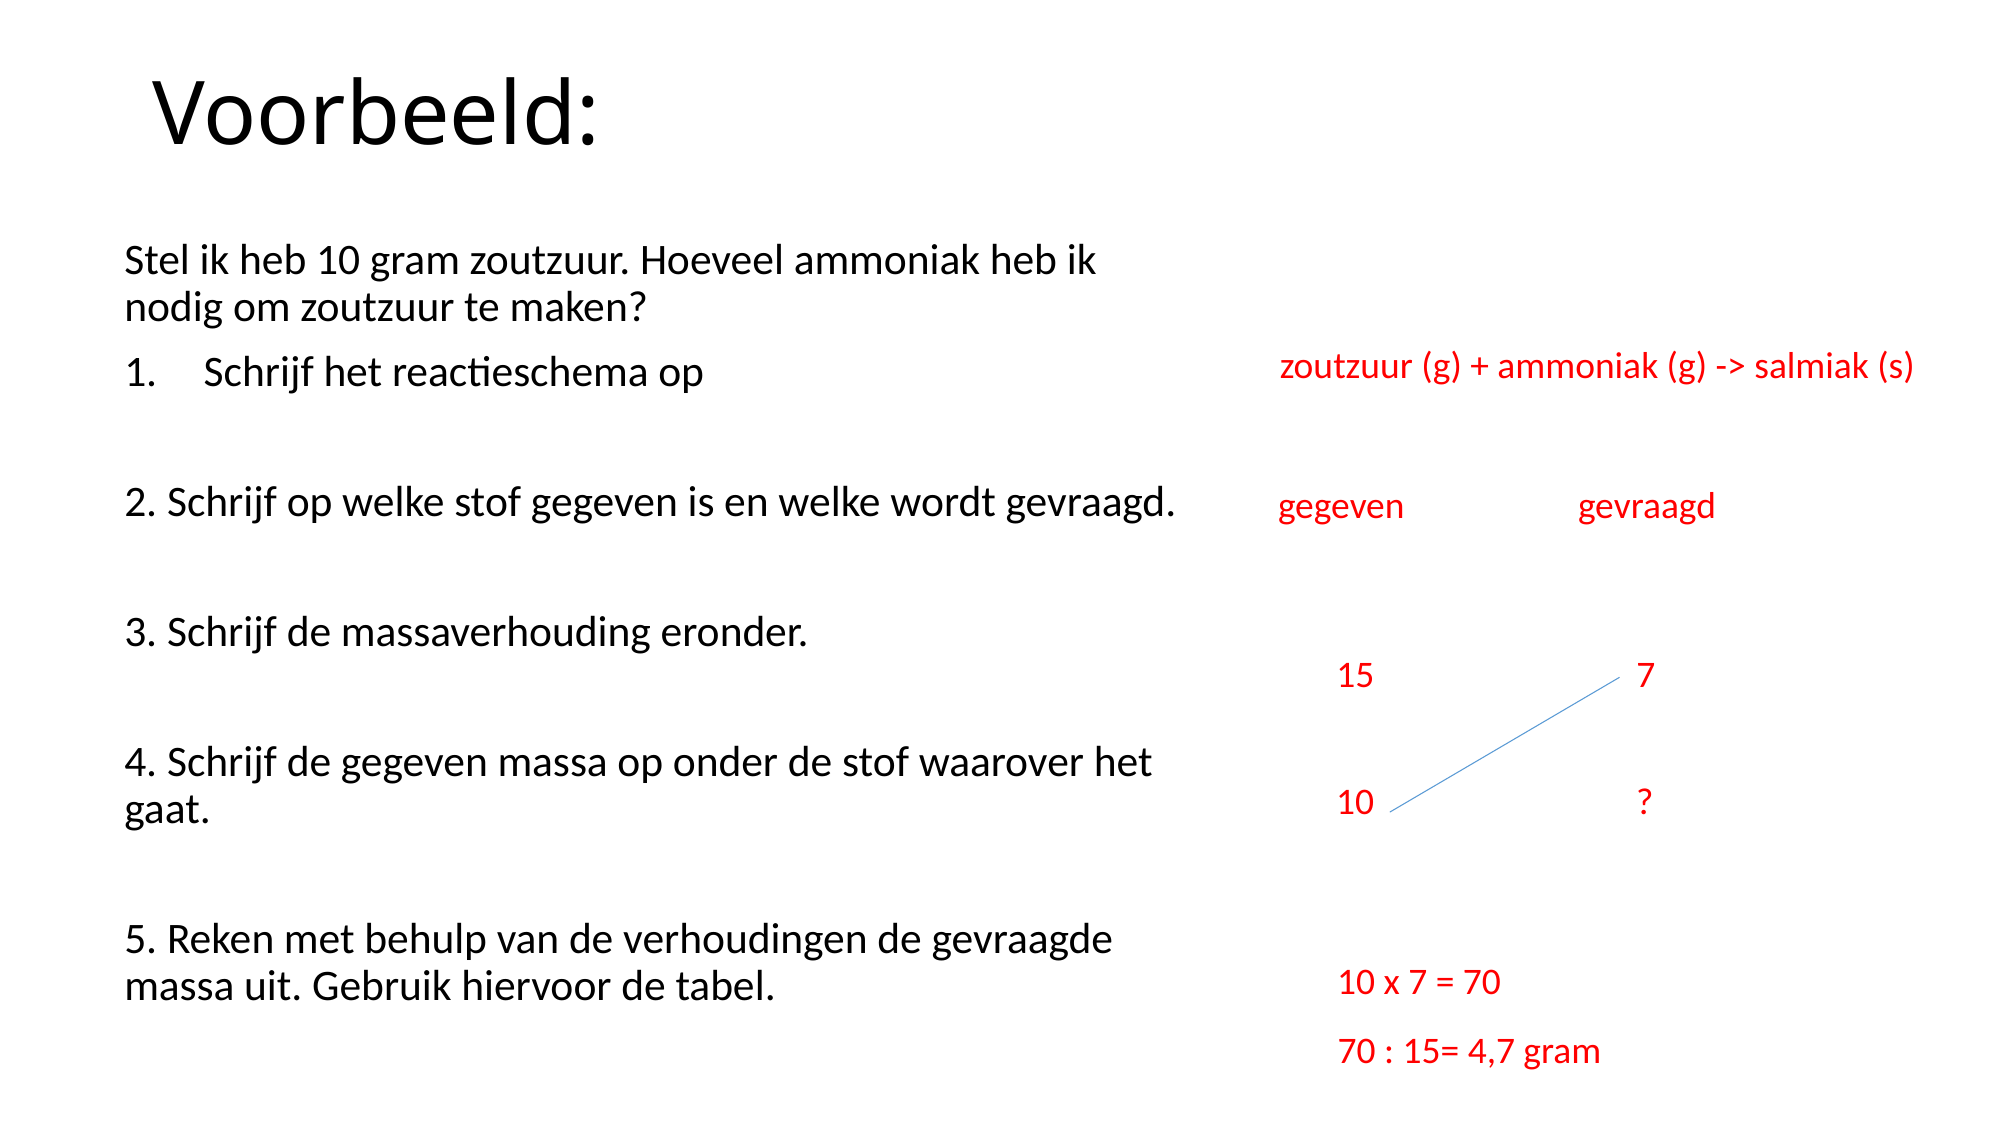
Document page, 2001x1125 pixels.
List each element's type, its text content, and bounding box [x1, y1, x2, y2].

text_box 15 7 [1321, 642, 1671, 748]
text_box 10 x 7 = 70 [1322, 949, 1517, 1018]
text_box 70 : 15= 4,7 gram [1322, 1018, 1617, 1124]
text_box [1389, 677, 1620, 813]
text_box gegeven gevraagd [1263, 473, 1732, 579]
title Voorbeeld: [137, 59, 1863, 278]
text_box zoutzuur (g) + ammoniak (g) -> salmiak (s) [1265, 333, 1940, 439]
text_box 10 ? [1321, 769, 1669, 875]
list Stel ik heb 10 gram zoutzuur. Hoeveel ammoniak heb ik nodig om zoutzuur te maken? Schrijf het reactieschema op 2. Schrijf op welke stof gegeven is en welke wordt gevraagd. 3. Schrijf de massaverhouding eronder. 4. Schrijf de gegeven massa op onder de stof waarover het gaat. 5. Reken met behulp van de verhoudingen de gevraagde massa uit. Gebruik hiervoor de tabel. [109, 229, 1217, 1056]
